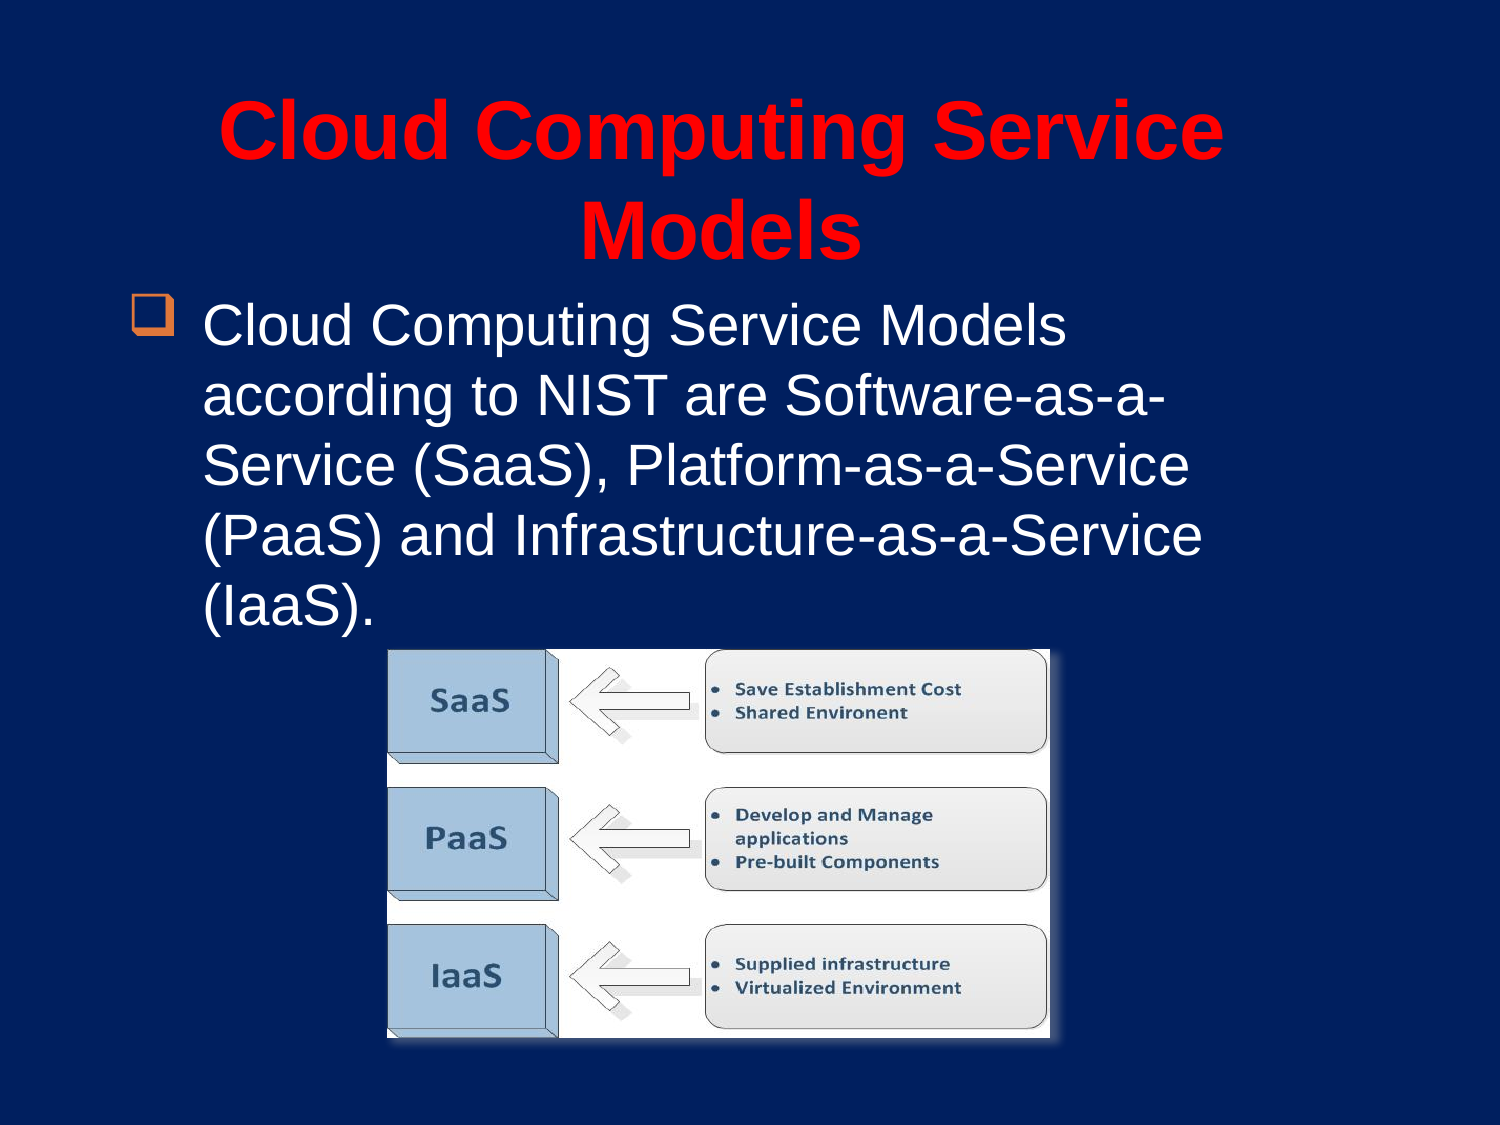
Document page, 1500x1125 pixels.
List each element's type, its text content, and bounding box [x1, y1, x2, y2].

text_box Cloud Computing Service Models [75, 75, 1367, 276]
text_box Cloud Computing Service Models according to NIST are Software-as-a-Service (SaaS), Platform-as-a-Service (PaaS) and Infrastructure-as-a-Service (IaaS). [124, 287, 1475, 638]
picture [387, 649, 1051, 1038]
